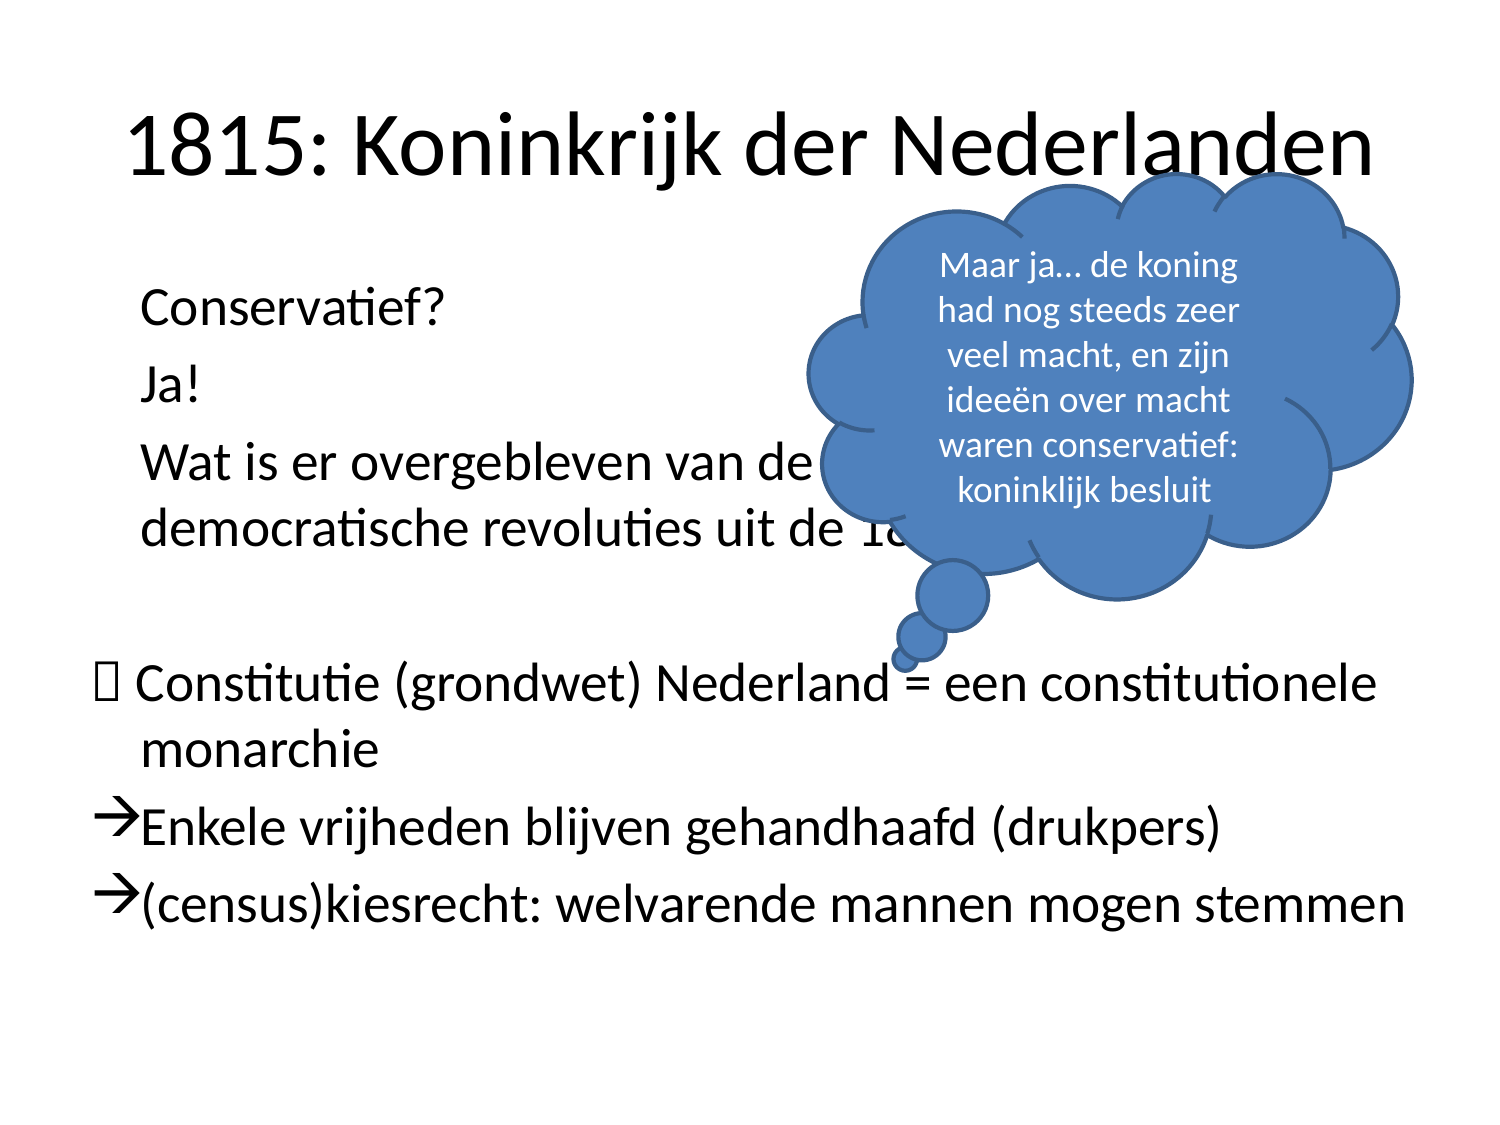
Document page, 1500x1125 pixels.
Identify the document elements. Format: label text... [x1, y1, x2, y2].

list Conservatief? Ja! Wat is er overgebleven van de idealen van de democratische revoluties uit de 18e eeuw?  Constitutie (grondwet) Nederland = een constitutionele monarchie Enkele vrijheden blijven gehandhaafd (drukpers) (census)kiesrecht: welvarende mannen mogen stemmen [75, 262, 1425, 1047]
title 1815: Koninkrijk der Nederlanden [75, 45, 1425, 233]
text_box Maar ja… de koning had nog steeds zeer veel macht, en zijn ideeën over macht waren conservatief: koninklijk besluit [806, 171, 1414, 673]
